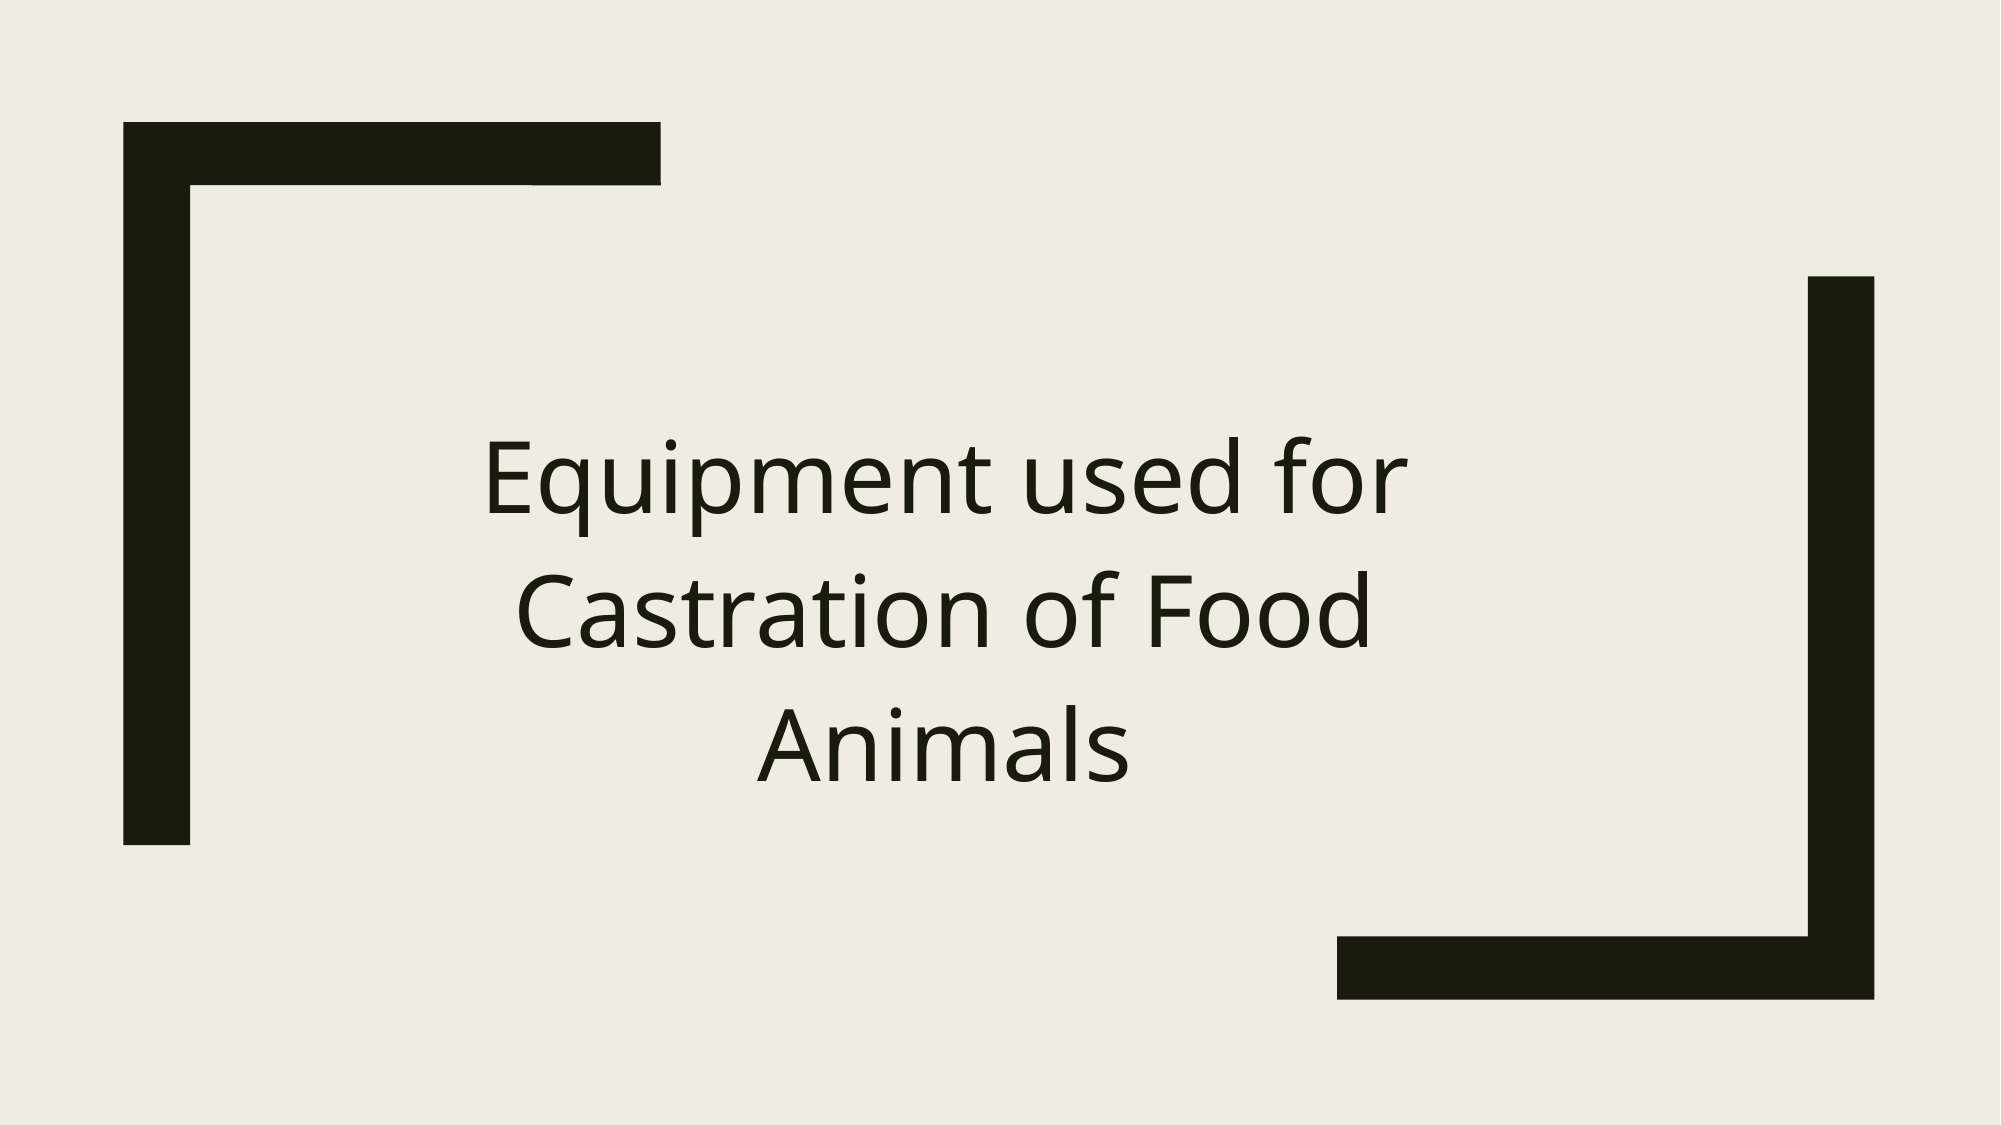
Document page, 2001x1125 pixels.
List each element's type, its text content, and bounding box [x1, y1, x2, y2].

subtitle Equipment used for Castration of Food Animals [310, 391, 1580, 985]
